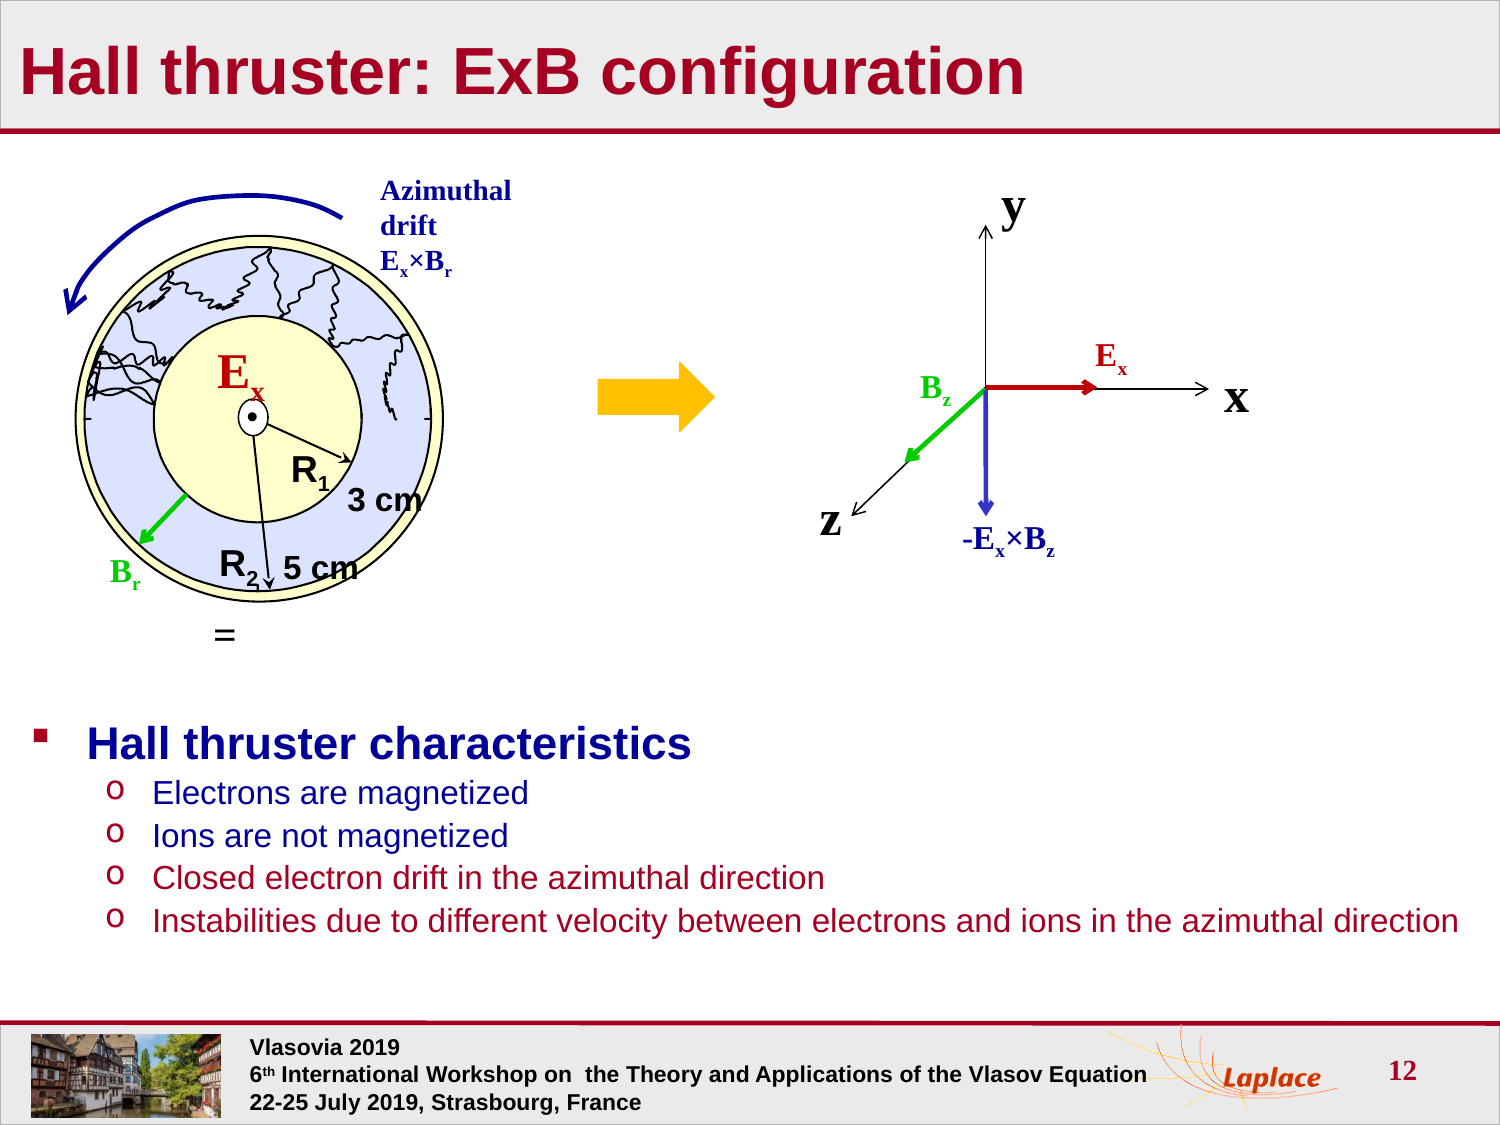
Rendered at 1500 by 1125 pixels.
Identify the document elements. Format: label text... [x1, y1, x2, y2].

picture [1107, 1024, 1343, 1111]
text_box [0, 0, 1500, 131]
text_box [67, 163, 528, 602]
picture [31, 1034, 221, 1118]
title Hall thruster: ExB configuration [4, 11, 1418, 125]
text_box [804, 163, 1265, 565]
text_box [598, 362, 715, 432]
text_box Hall thruster characteristics Electrons are magnetized Ions are not magnetized Closed electron drift in the azimuthal direction Instabilities due to different velocity between electrons and ions in the azimuthal direction [15, 712, 1479, 969]
